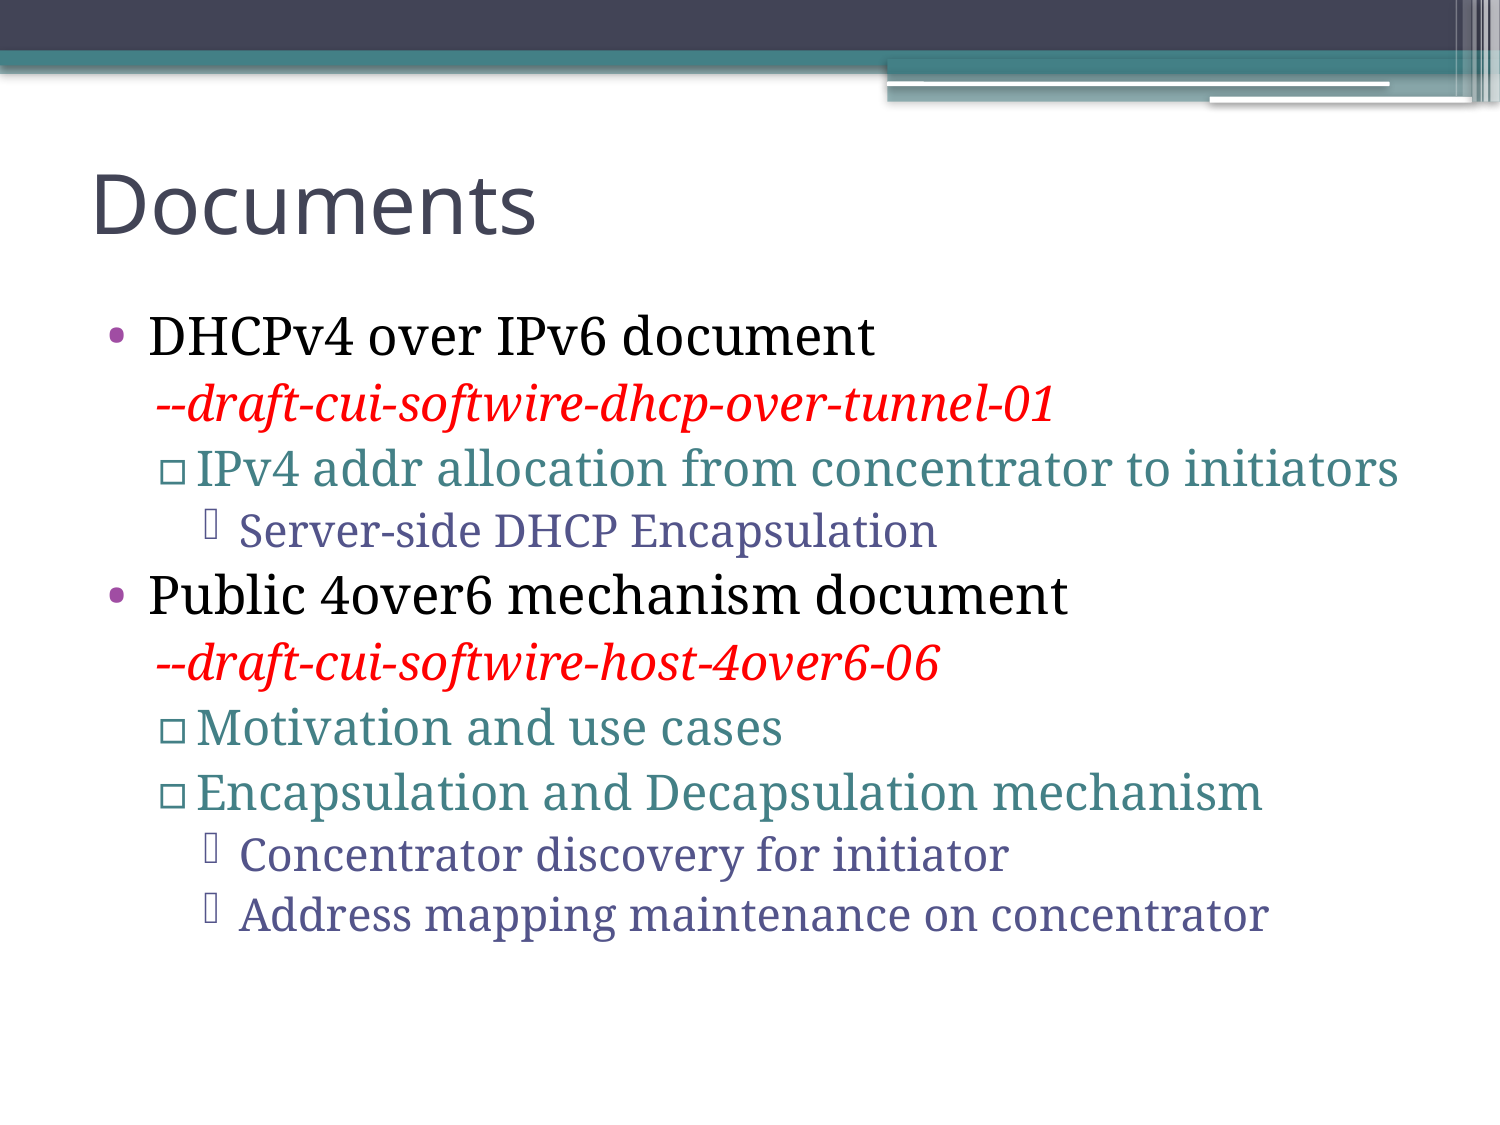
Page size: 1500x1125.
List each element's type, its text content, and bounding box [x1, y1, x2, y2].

list DHCPv4 over IPv6 document --draft-cui-softwire-dhcp-over-tunnel-01 IPv4 addr allocation from concentrator to initiators Server-side DHCP Encapsulation Public 4over6 mechanism document --draft-cui-softwire-host-4over6-06 Motivation and use cases Encapsulation and Decapsulation mechanism Concentrator discovery for initiator Address mapping maintenance on concentrator [75, 295, 1425, 1005]
title Documents [75, 113, 1425, 289]
